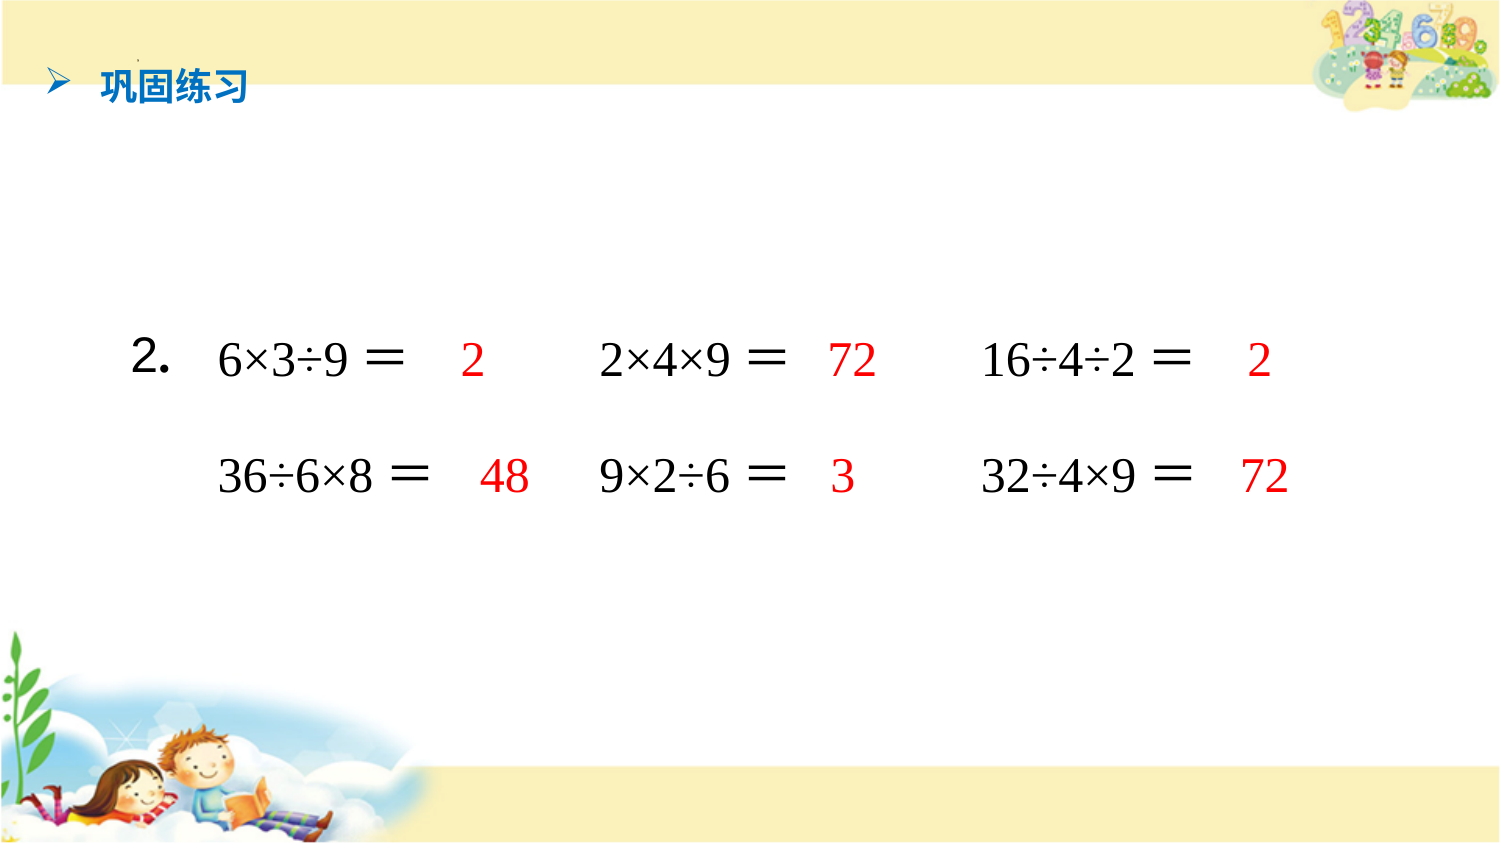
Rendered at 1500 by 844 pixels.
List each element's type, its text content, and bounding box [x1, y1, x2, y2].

text_box 2. [115, 315, 199, 391]
text_box 32÷4×9＝ [966, 430, 1217, 514]
text_box 2×4×9＝ [584, 315, 805, 399]
text_box 16÷4÷2＝ [966, 315, 1212, 399]
text_box 2 [1212, 315, 1308, 399]
text_box 36÷6×8＝ [202, 430, 457, 514]
text_box 3 [795, 430, 891, 514]
picture [0, 0, 1500, 844]
text_box 9×2÷6＝ [584, 430, 795, 514]
text_box 6×3÷9＝ [202, 315, 425, 399]
text_box 72 [1217, 430, 1313, 514]
text_box 2 [425, 315, 521, 399]
text_box 48 [457, 430, 552, 514]
text_box 72 [805, 315, 900, 399]
text_box 巩固练习 [29, 55, 780, 116]
